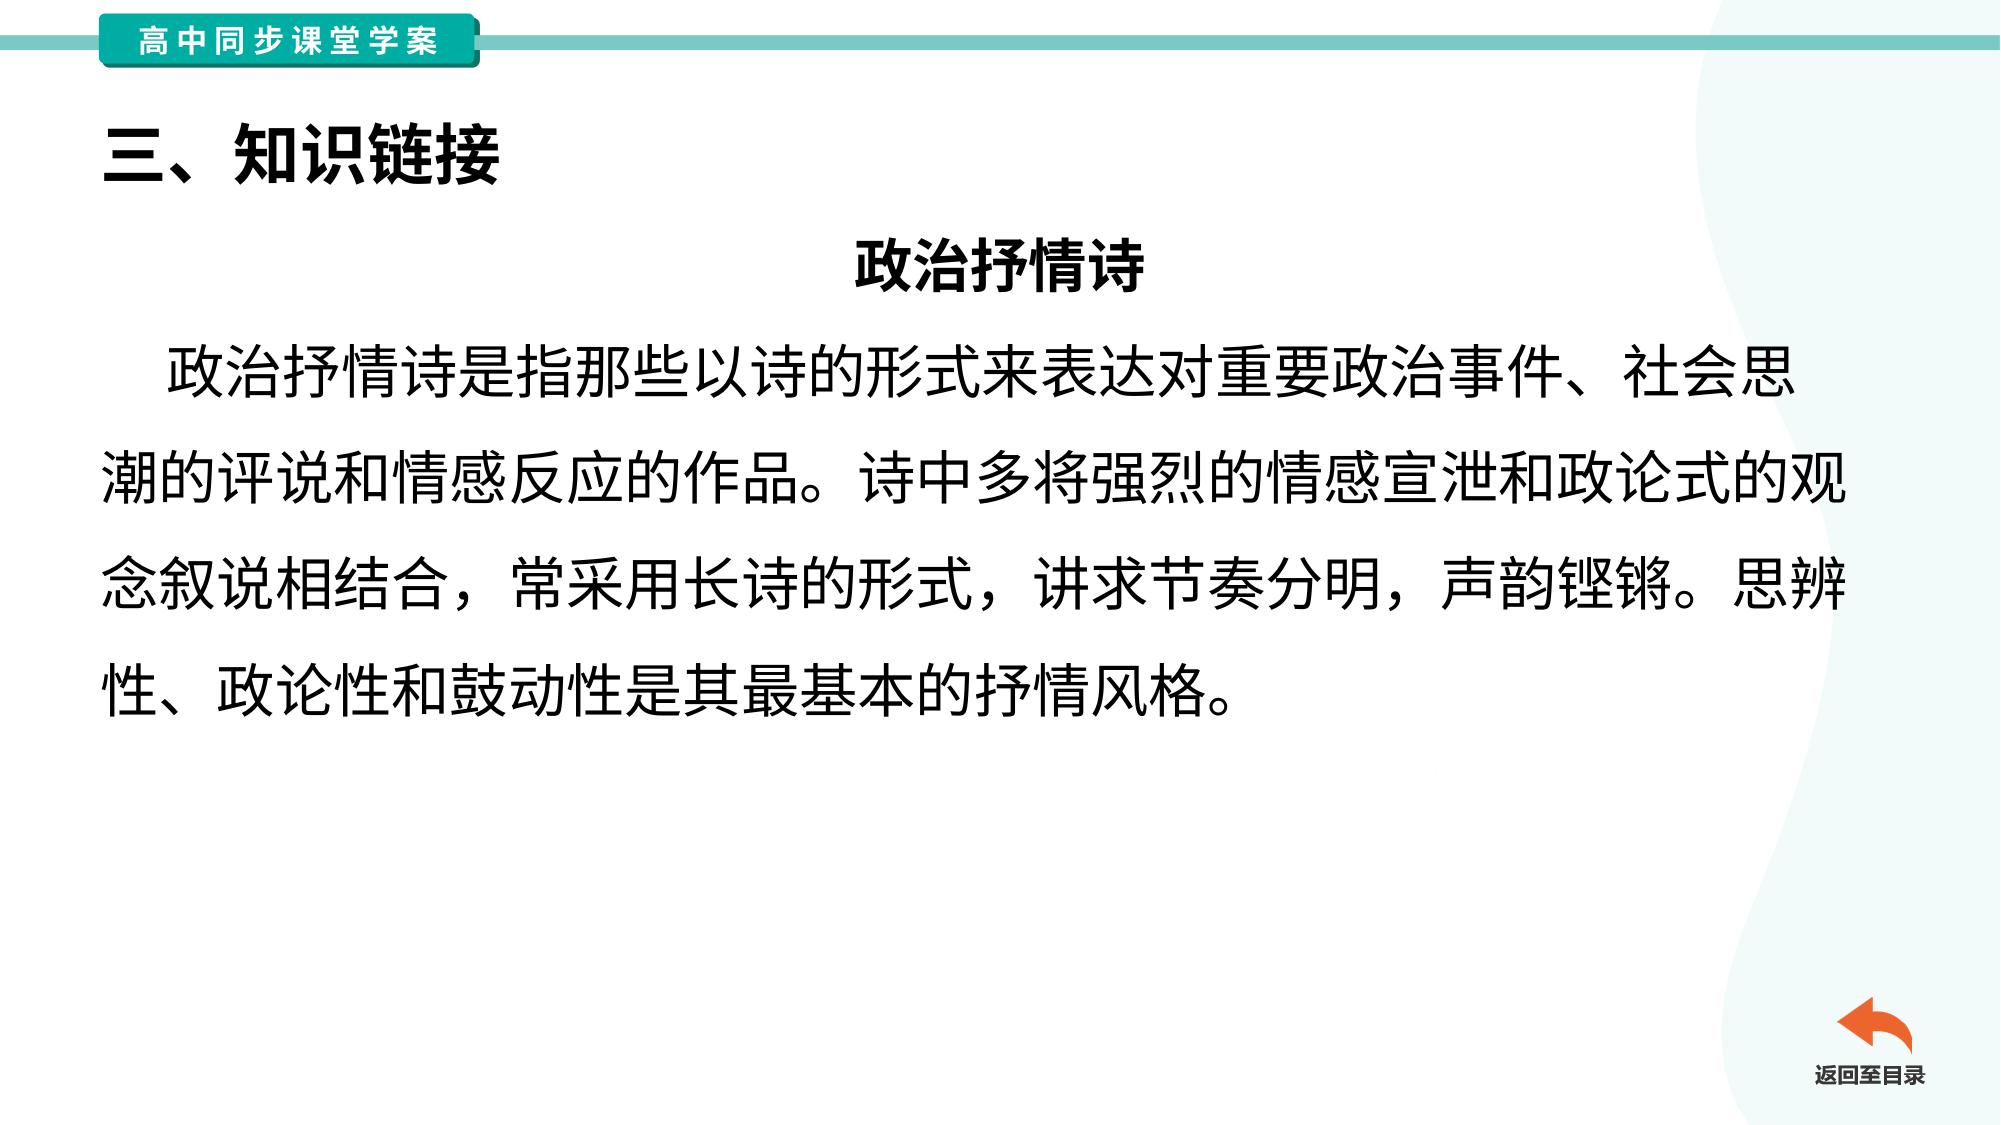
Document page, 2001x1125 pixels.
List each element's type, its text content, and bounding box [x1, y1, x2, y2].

text_box 三、知识链接 [100, 76, 1899, 192]
text_box 政治抒情诗 政治抒情诗是指那些以诗的形式来表达对重要政治事件、社会思 潮的评说和情感反应的作品。诗中多将强烈的情感宣泄和政论式的观 念叙说相结合，常采用长诗的形式，讲求节奏分明，声韵铿锵。思辨 性、政论性和鼓动性是其最基本的抒情风格。 [100, 192, 1899, 724]
picture [0, 0, 2000, 1125]
